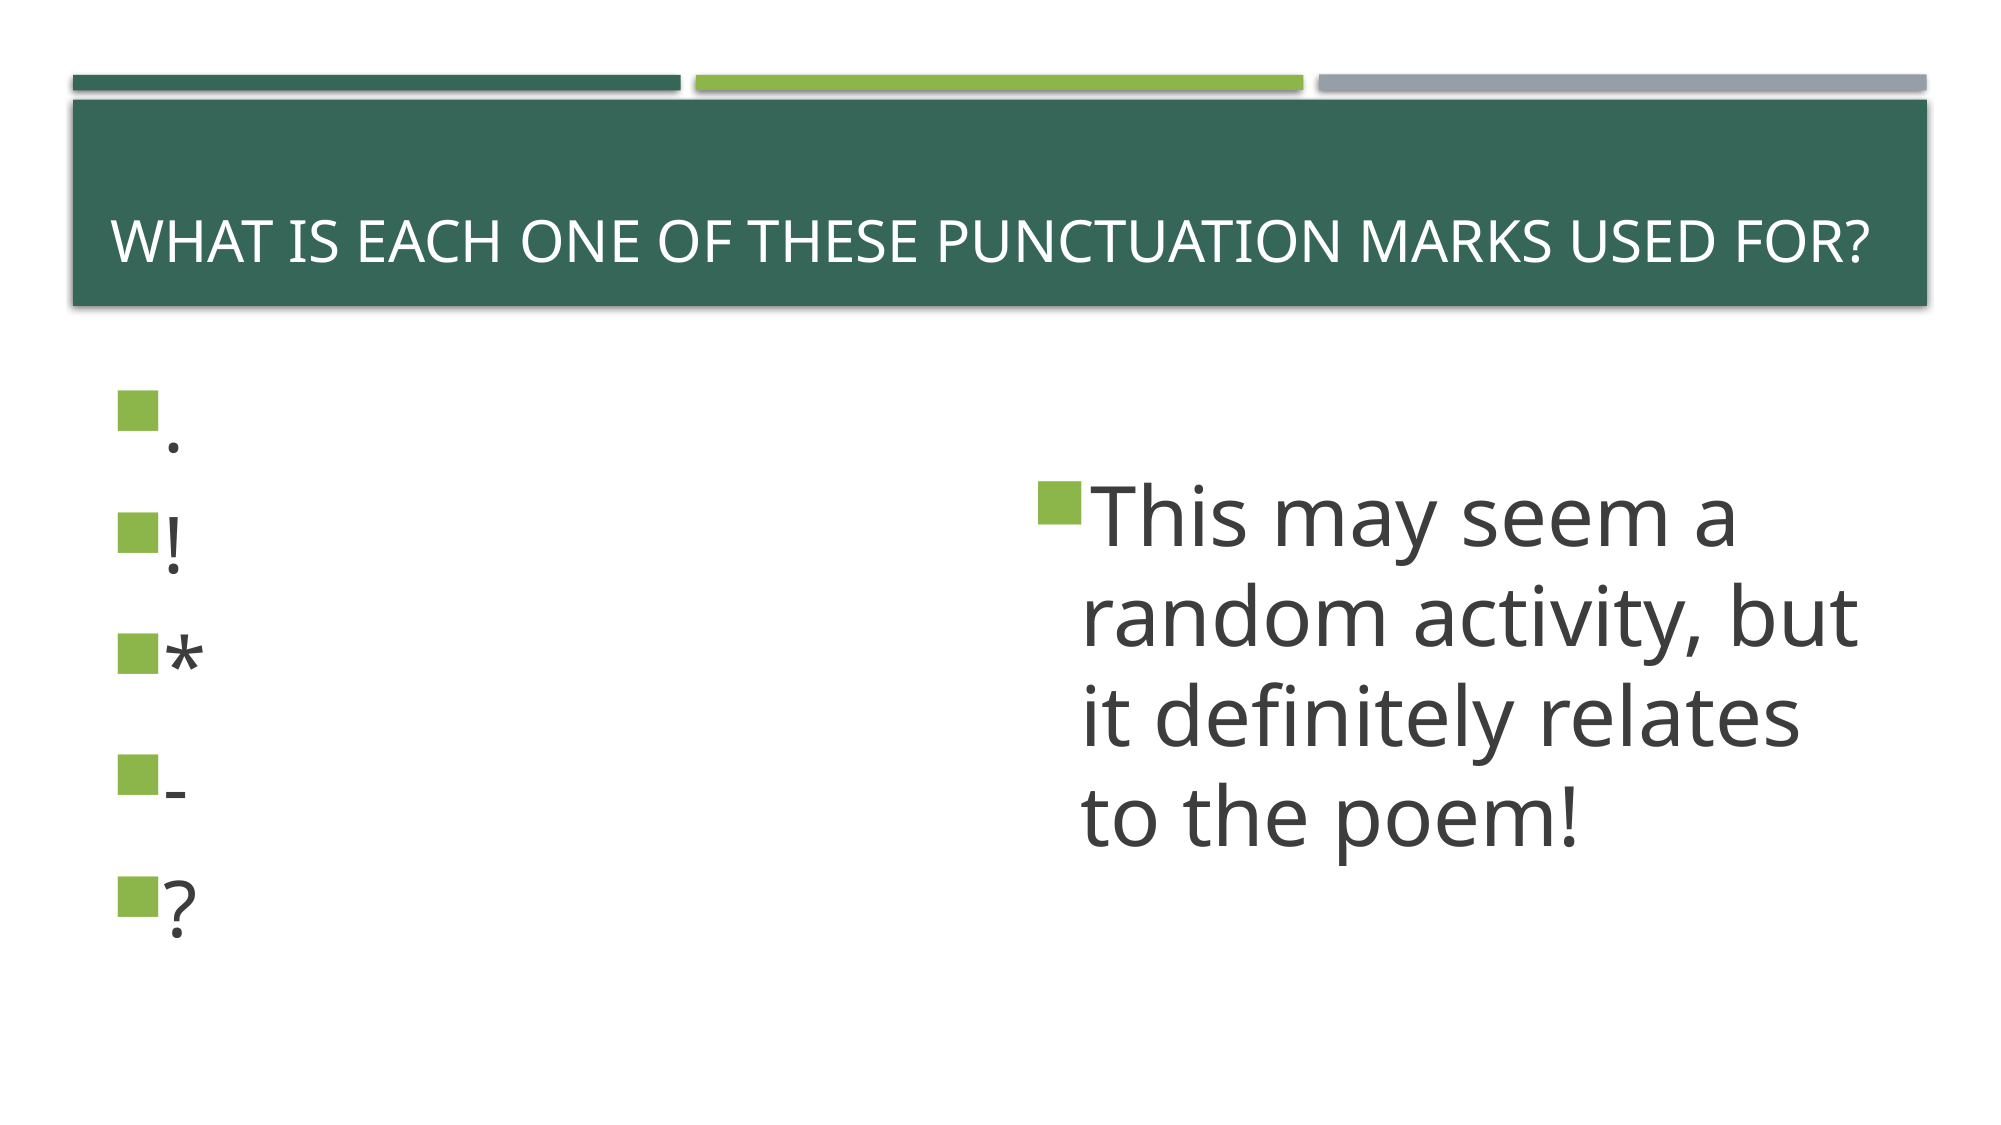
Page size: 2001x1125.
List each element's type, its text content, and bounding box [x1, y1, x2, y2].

title What is each one of these punctuation marks used for? [95, 119, 1905, 282]
list This may seem a random activity, but it definitely relates to the poem! [1015, 365, 1905, 962]
list . ! * - ? [95, 365, 985, 962]
